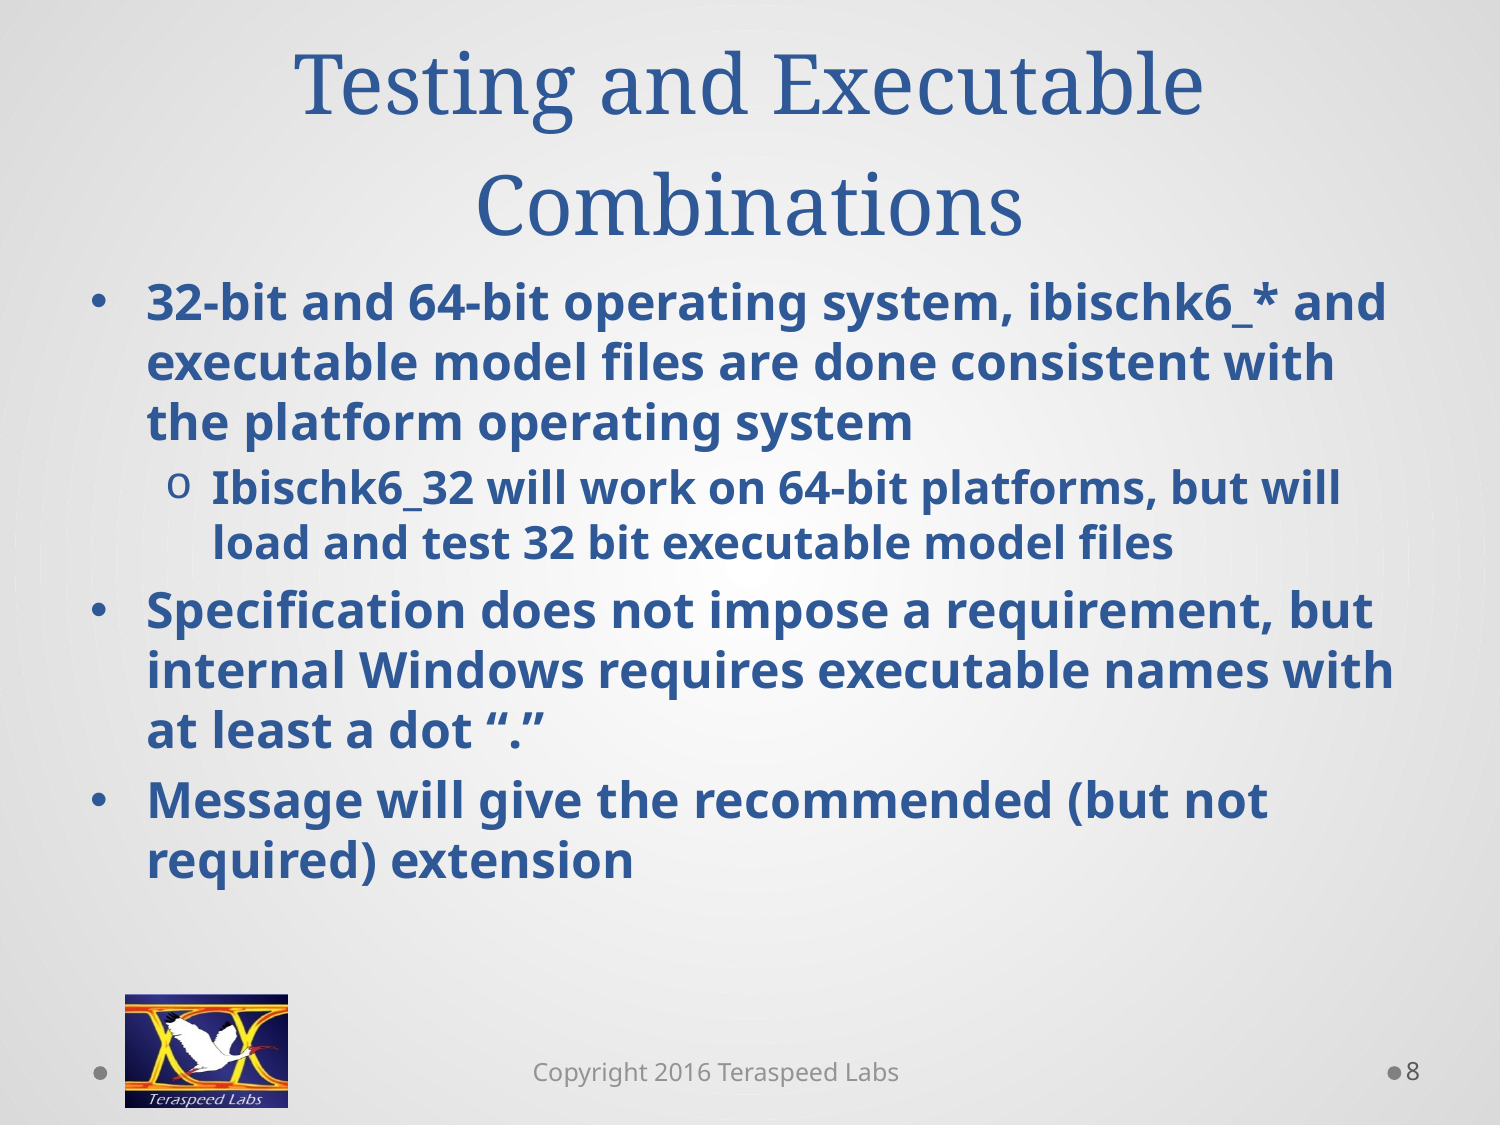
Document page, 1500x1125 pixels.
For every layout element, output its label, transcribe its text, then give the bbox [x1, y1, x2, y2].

list 32-bit and 64-bit operating system, ibischk6_* and executable model files are done consistent with the platform operating system Ibischk6_32 will work on 64-bit platforms, but will load and test 32 bit executable model files Specification does not impose a requirement, but internal Windows requires executable names with at least a dot “.” Message will give the recommended (but not required) extension [75, 262, 1425, 1005]
slide_number 8 [1401, 1042, 1494, 1103]
picture [125, 1005, 288, 1108]
footer Copyright 2016 Teraspeed Labs [525, 1043, 993, 1103]
title Testing and Executable Combinations [75, 0, 1425, 262]
